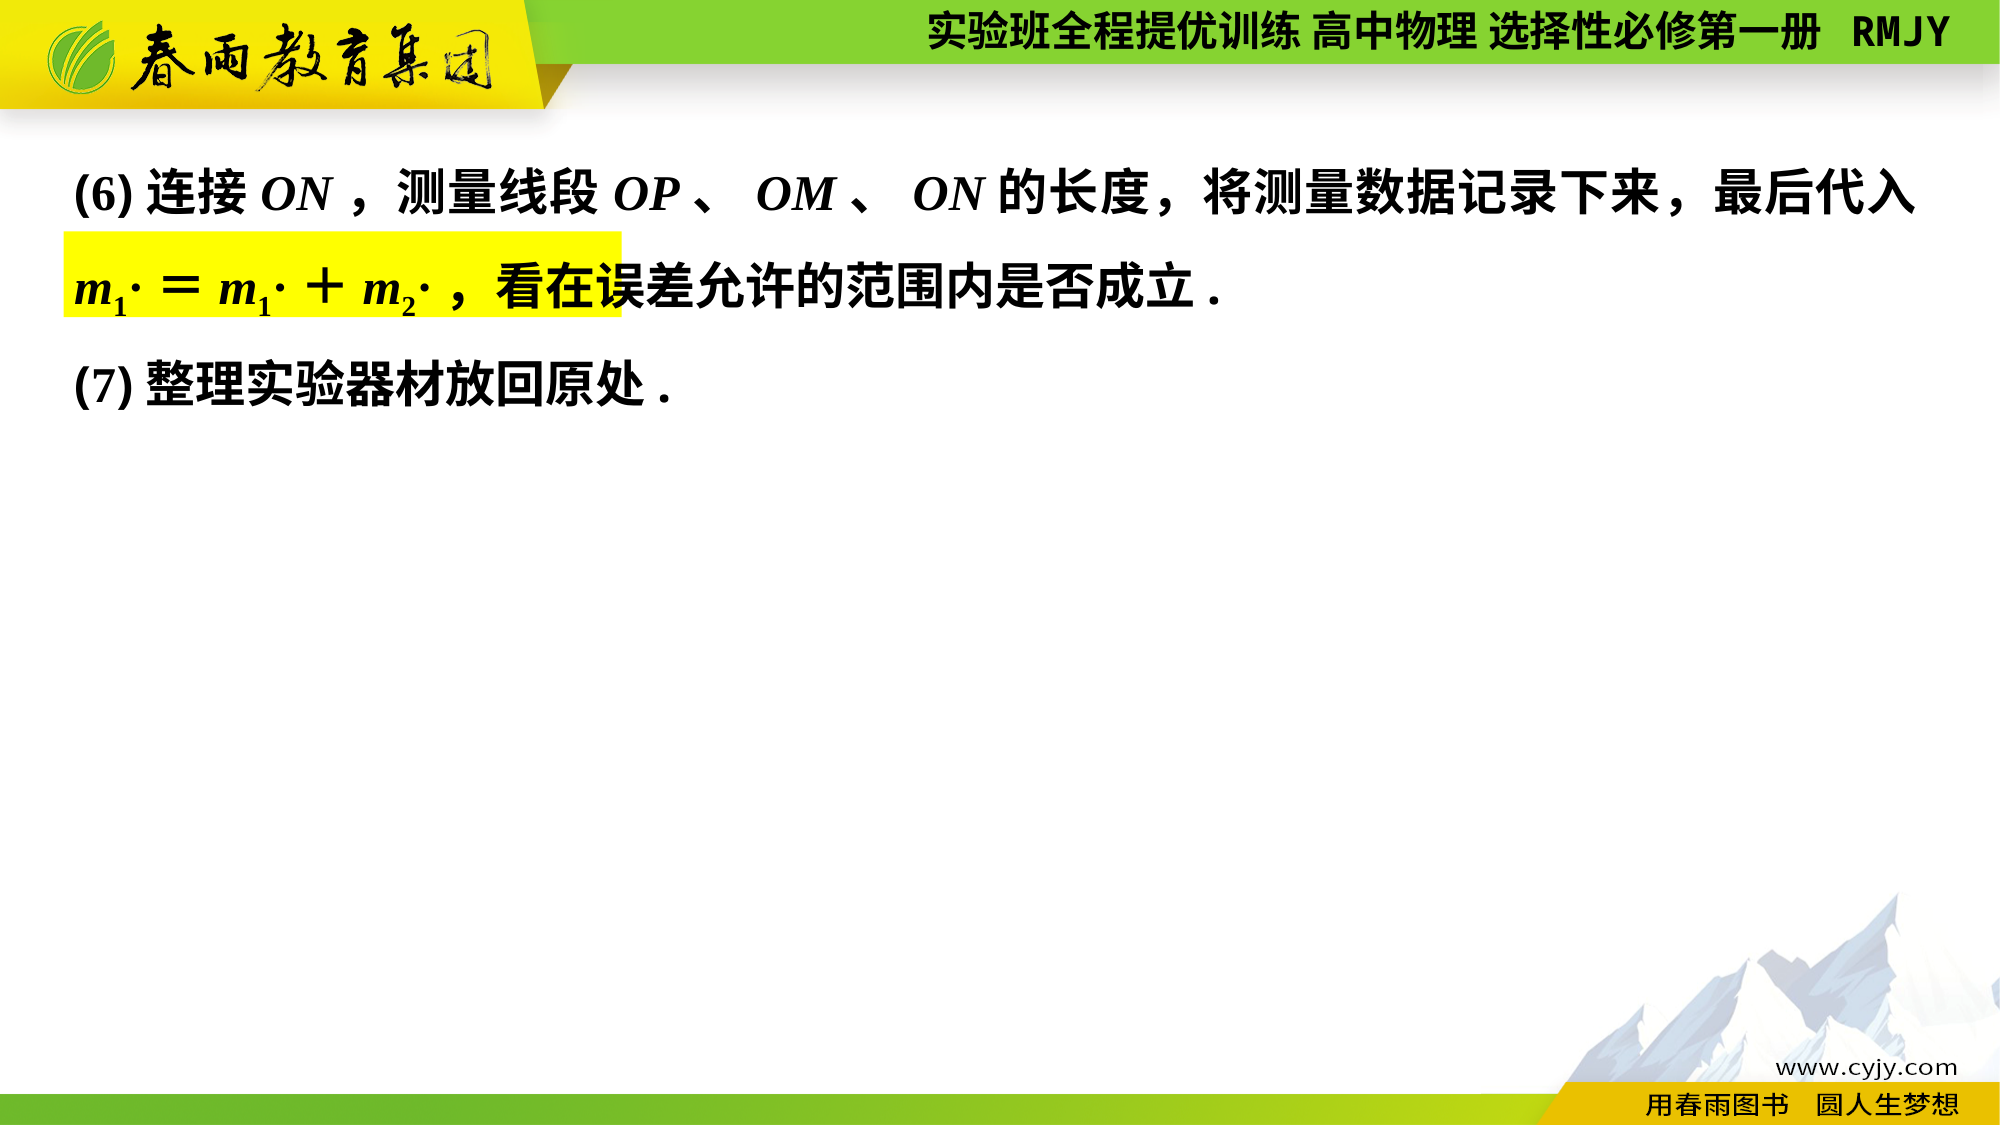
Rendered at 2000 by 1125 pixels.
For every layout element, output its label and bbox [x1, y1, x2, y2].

picture [0, 0, 2000, 1125]
text_box [63, 231, 622, 318]
